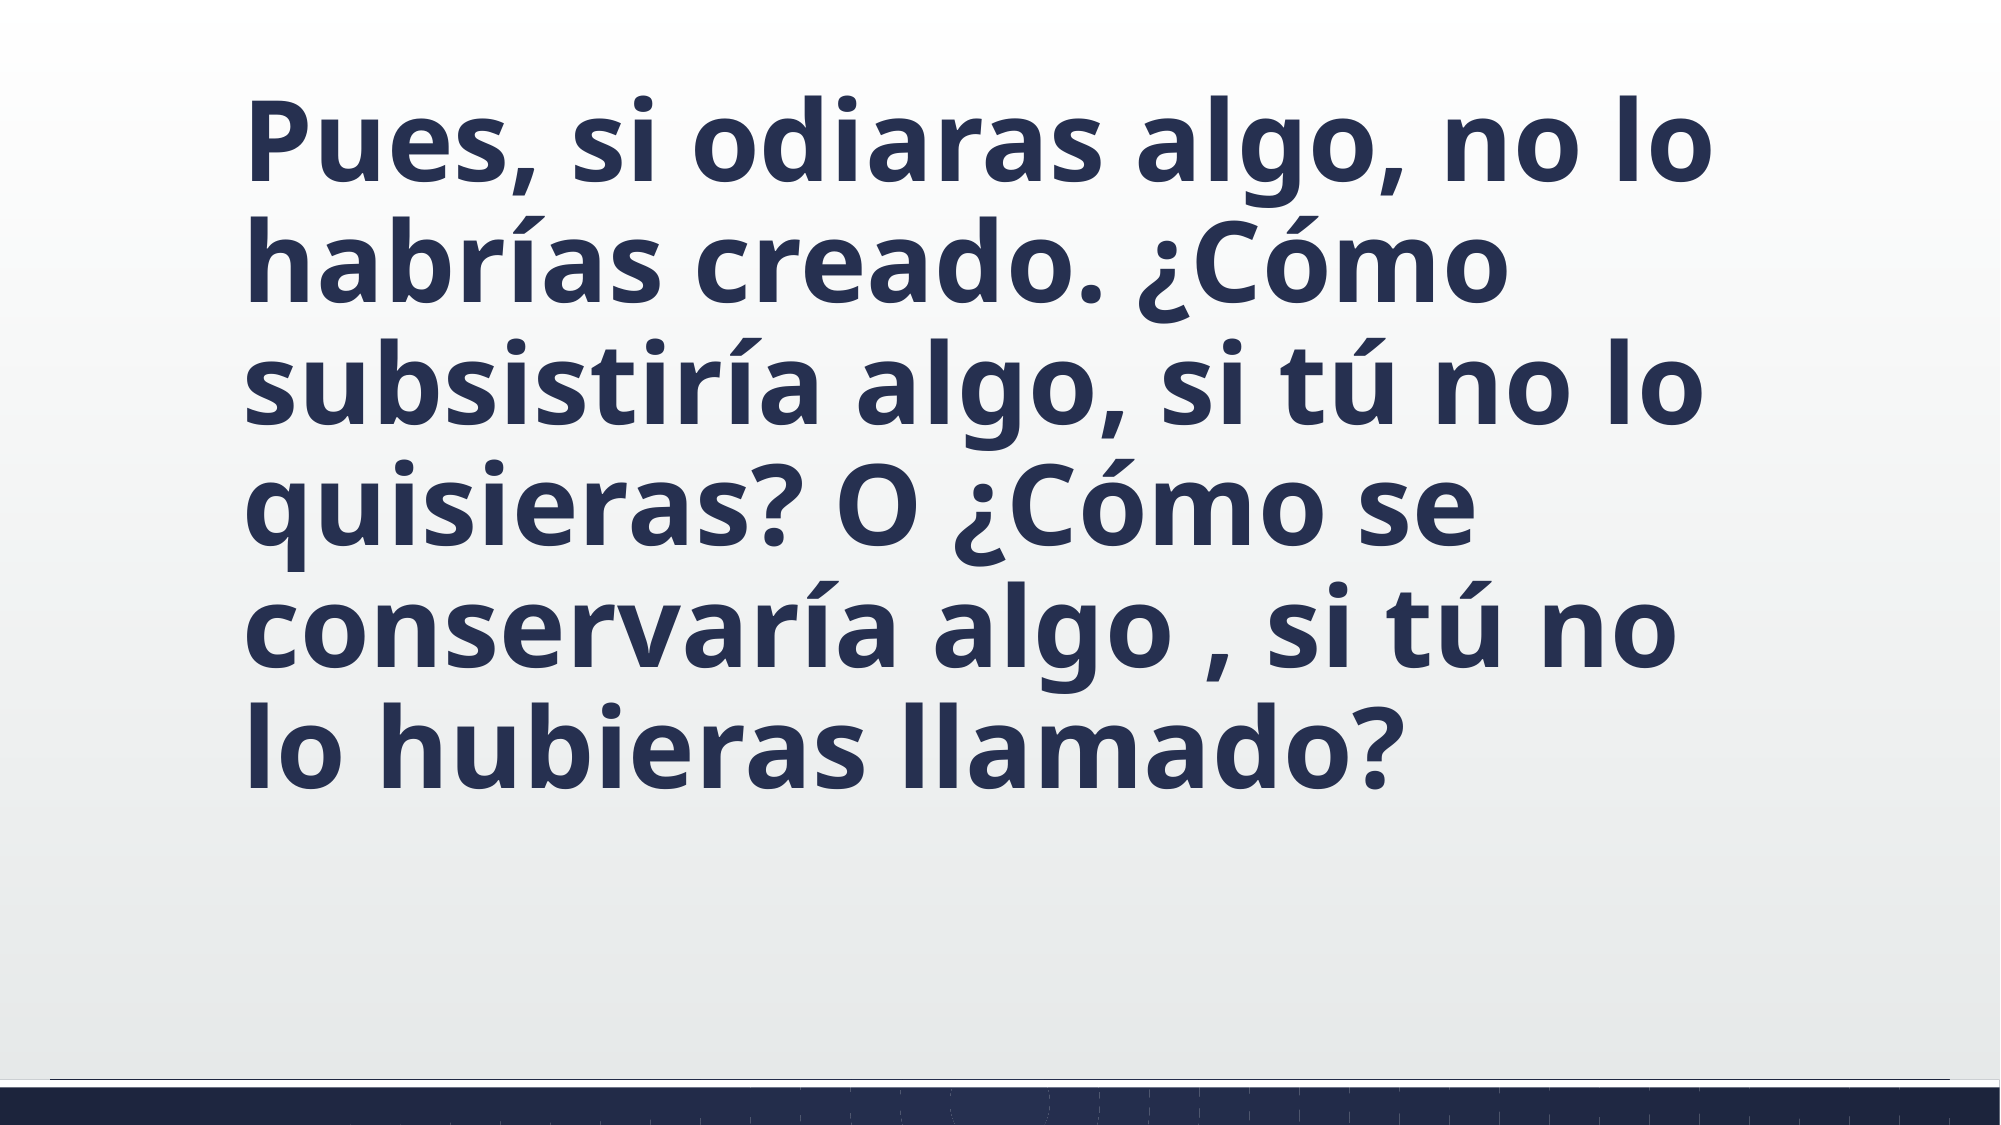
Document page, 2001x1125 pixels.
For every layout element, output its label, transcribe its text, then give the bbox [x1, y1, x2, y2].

list Pues, si odiaras algo, no lo habrías creado. ¿Cómo subsistiría algo, si tú no lo quisieras? O ¿Cómo se conservaría algo , si tú no lo hubieras llamado? [219, 76, 1780, 990]
